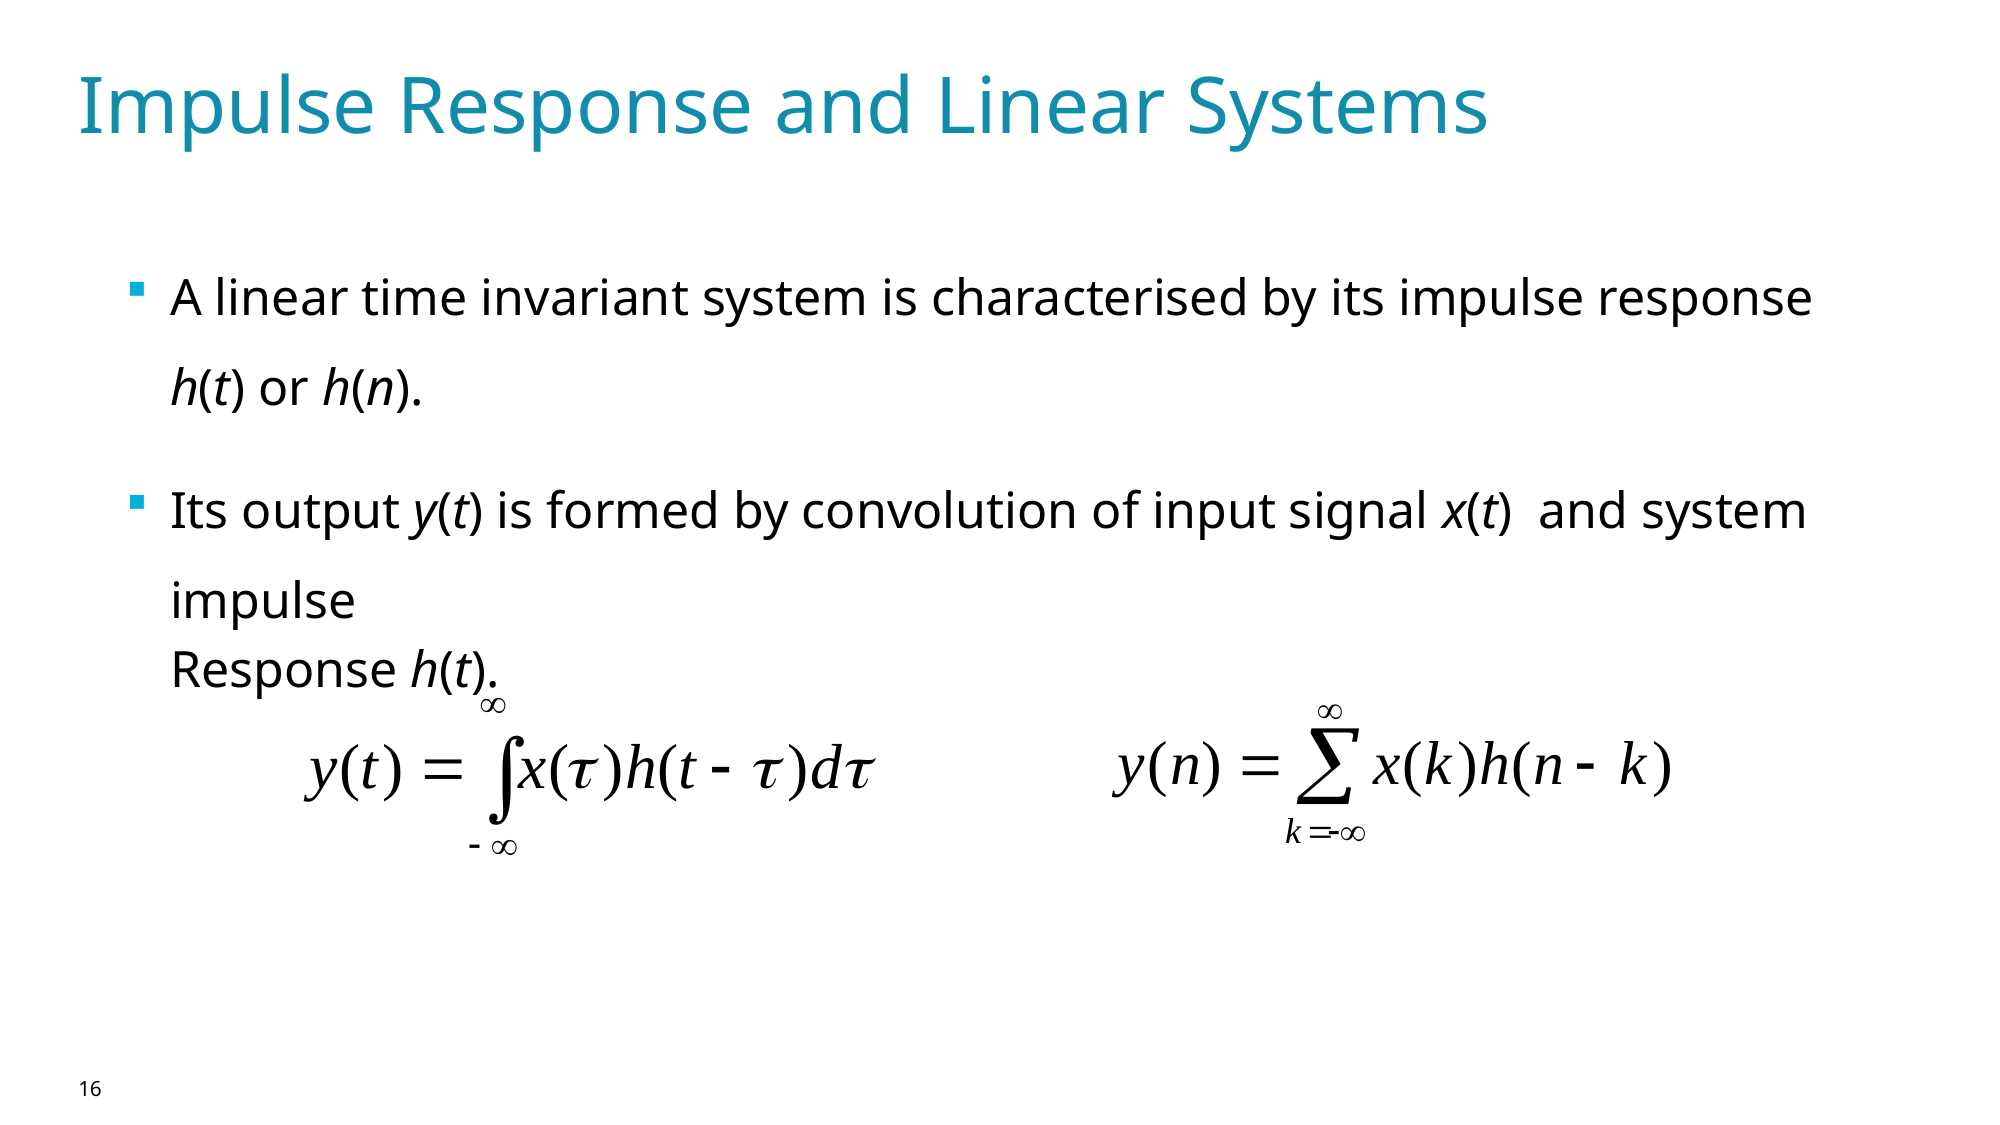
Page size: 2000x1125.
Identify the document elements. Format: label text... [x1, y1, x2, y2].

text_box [1102, 680, 1685, 857]
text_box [293, 671, 893, 869]
title Impulse Response and Linear Systems [78, 55, 1910, 150]
text_box A linear time invariant system is characterised by its impulse response h(t) or h(n). Its output y(t) is formed by convolution of input signal x(t) and system impulse Response h(t). [111, 228, 1888, 667]
